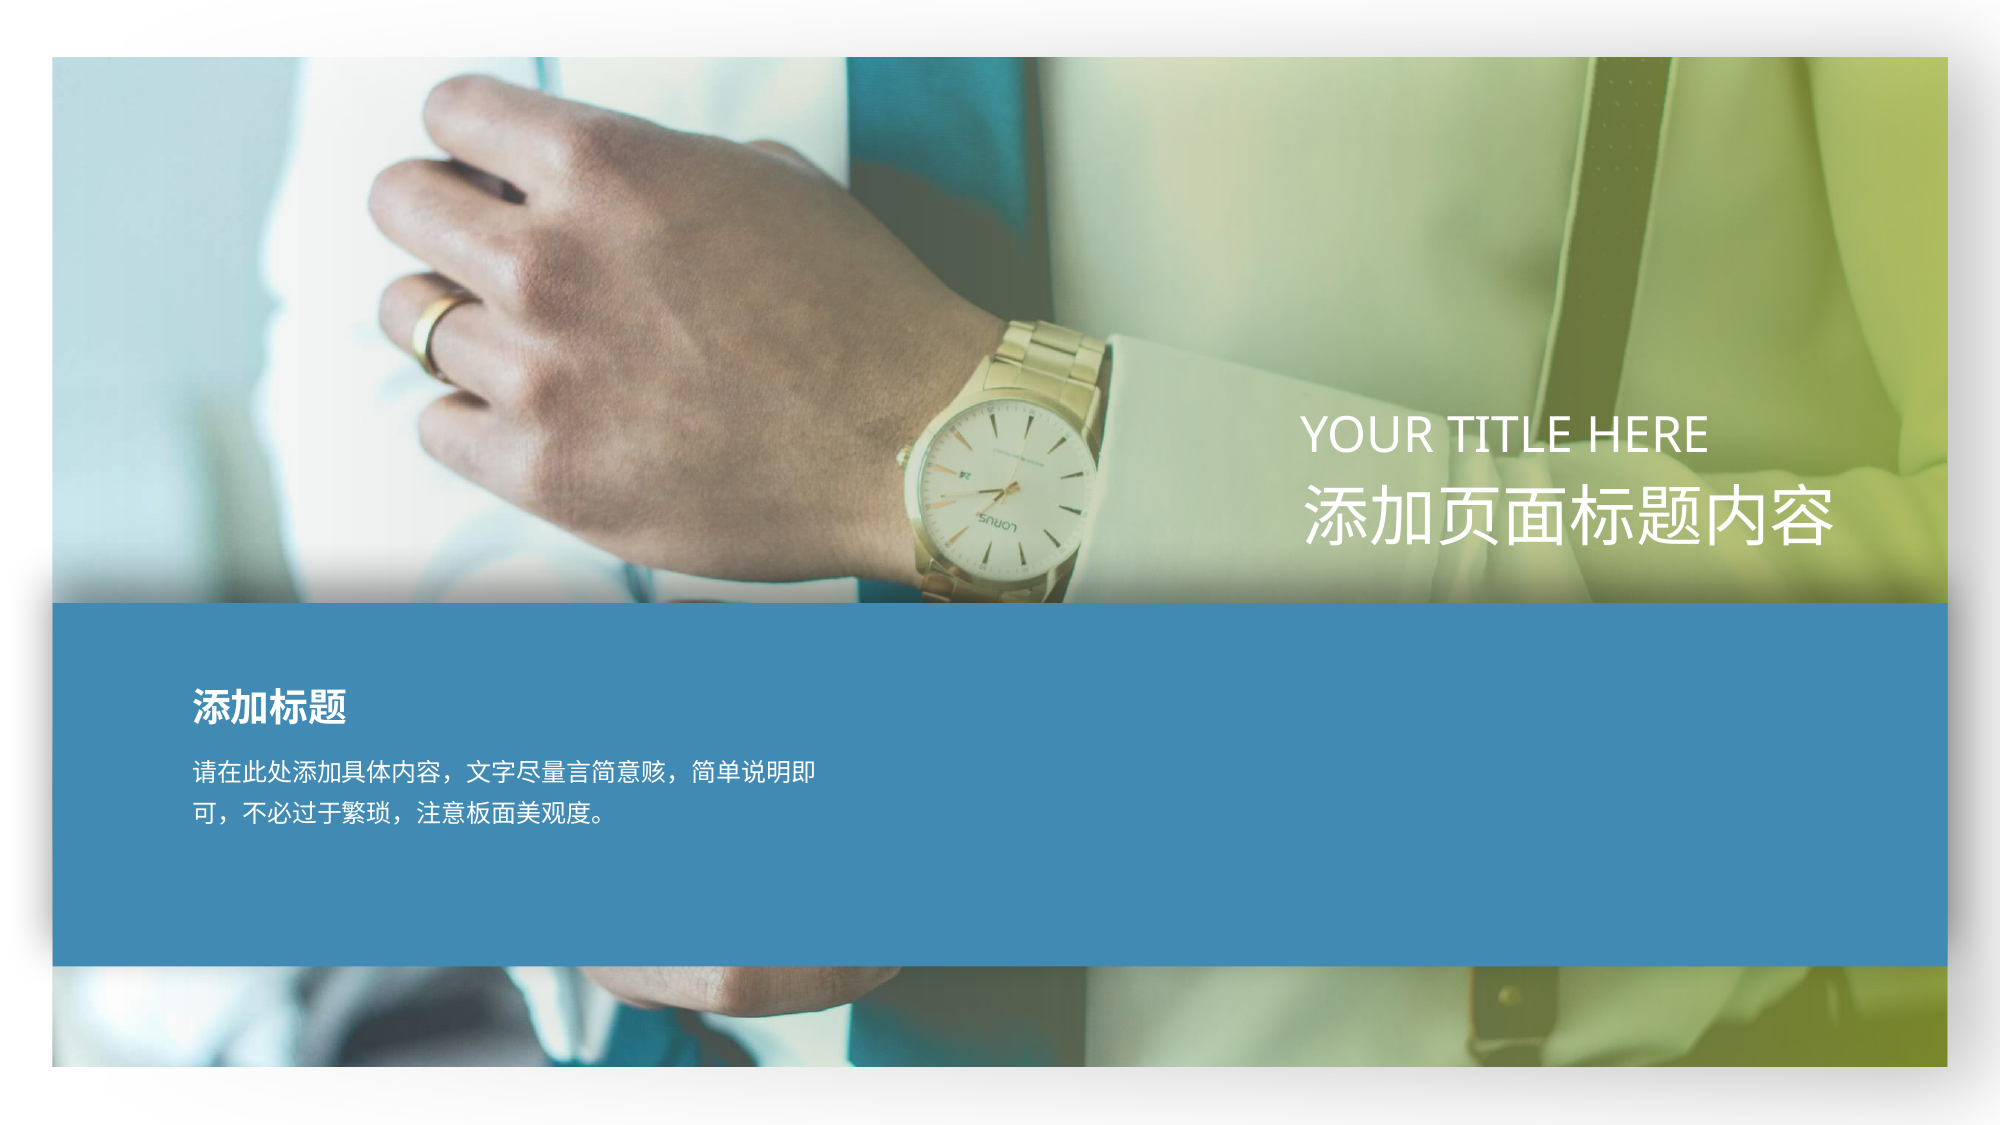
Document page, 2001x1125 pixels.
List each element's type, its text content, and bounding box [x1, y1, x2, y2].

text_box [93, 57, 1948, 561]
text_box [93, 973, 1948, 1068]
text_box YOUR TITLE HERE [1285, 395, 1808, 467]
text_box [52, 602, 1948, 968]
text_box 请在此处添加具体内容，文字尽量言简意赅，简单说明即可，不必过于繁琐，注意板面美观度。 [176, 737, 848, 836]
text_box 添加页面标题内容 [1287, 466, 1852, 562]
text_box 添加标题 [176, 675, 495, 737]
